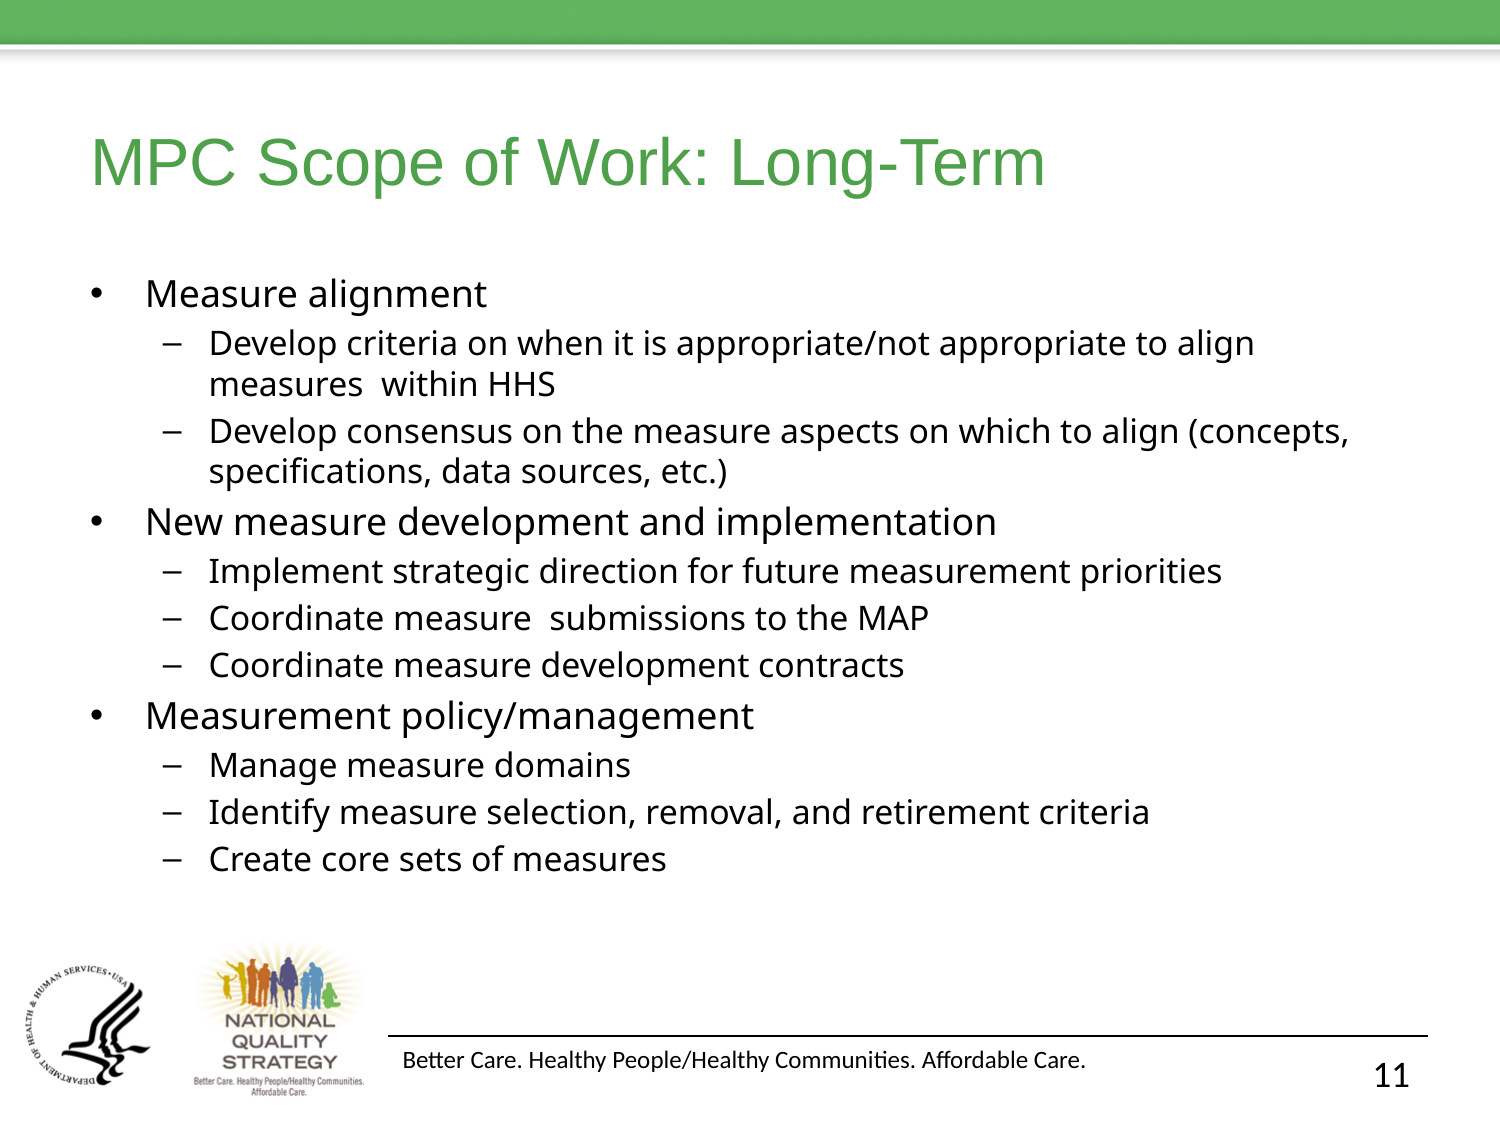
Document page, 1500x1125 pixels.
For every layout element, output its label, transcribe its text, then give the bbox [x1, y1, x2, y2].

list Measure alignment Develop criteria on when it is appropriate/not appropriate to align measures within HHS Develop consensus on the measure aspects on which to align (concepts, specifications, data sources, etc.) New measure development and implementation Implement strategic direction for future measurement priorities Coordinate measure submissions to the MAP Coordinate measure development contracts Measurement policy/management Manage measure domains Identify measure selection, removal, and retirement criteria Create core sets of measures [75, 262, 1425, 892]
picture [0, 0, 1500, 104]
slide_number 11 [1074, 1042, 1425, 1103]
title MPC Scope of Work: Long-Term [75, 103, 1425, 213]
picture [23, 940, 365, 1101]
